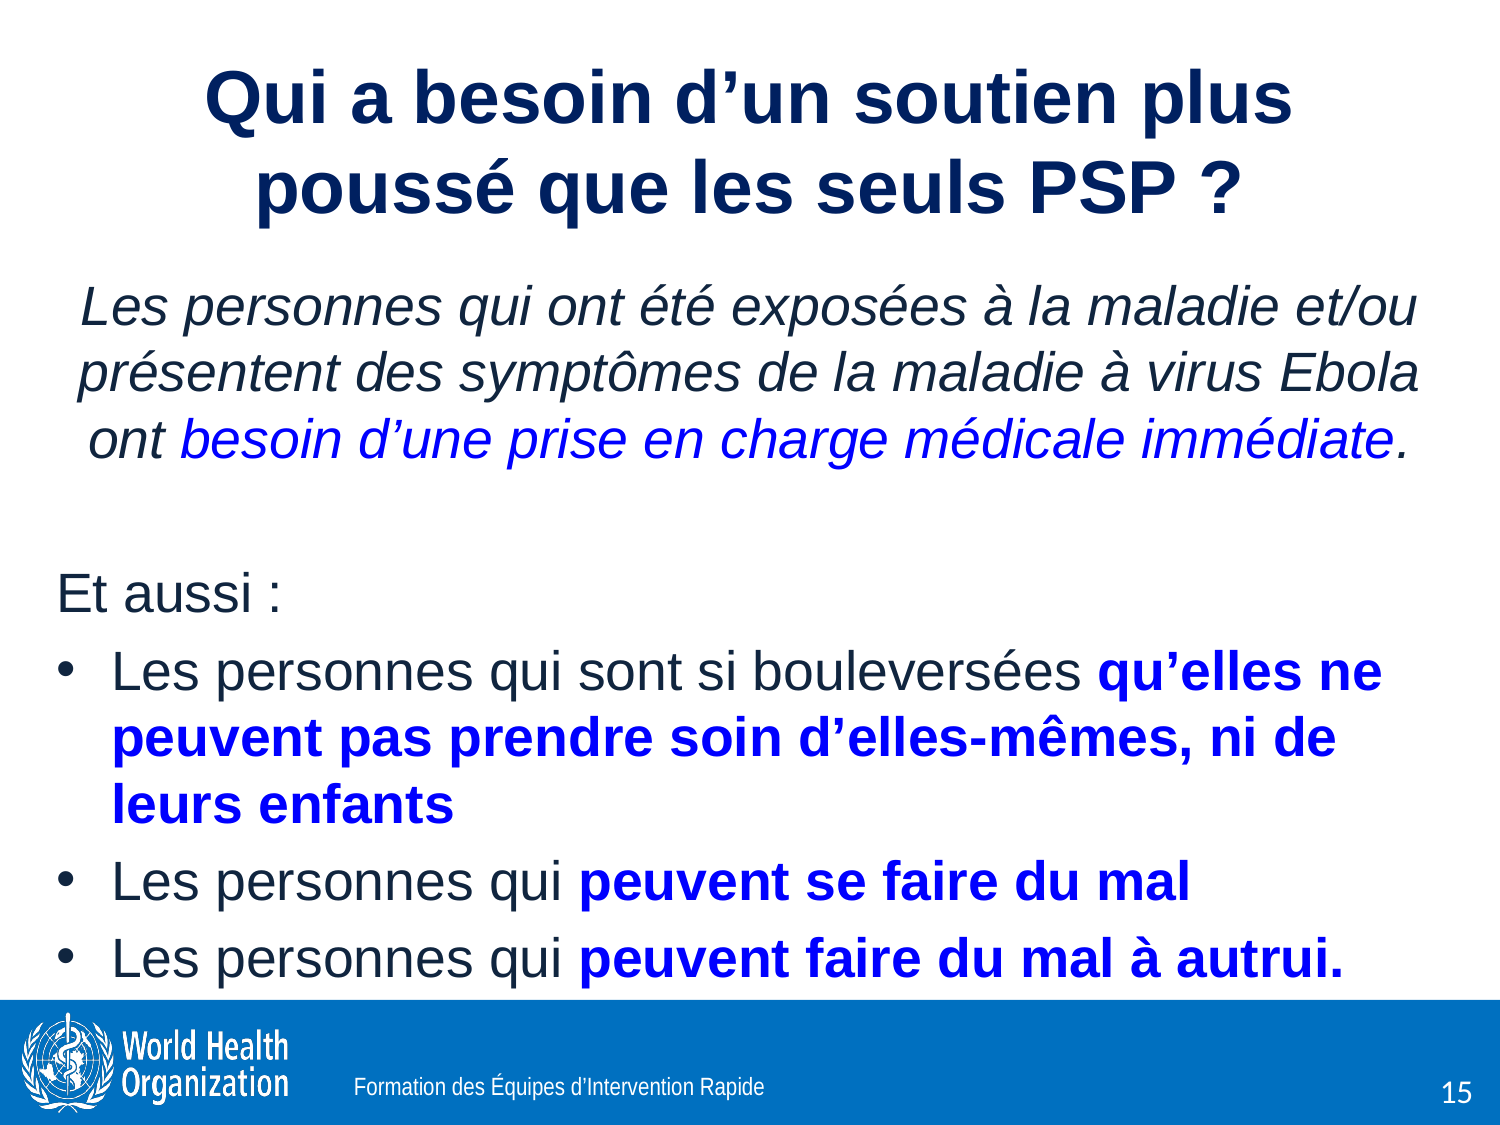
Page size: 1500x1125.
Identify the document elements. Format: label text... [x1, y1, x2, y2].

picture [21, 1012, 288, 1113]
title Qui a besoin d’un soutien plus poussé que les seuls PSP ? [75, 45, 1425, 233]
list Les personnes qui ont été exposées à la maladie et/ou présentent des symptômes de la maladie à virus Ebola ont besoin d’une prise en charge médicale immédiate. Et aussi : Les personnes qui sont si bouleversées qu’elles ne peuvent pas prendre soin d’elles-mêmes, ni de leurs enfants Les personnes qui peuvent se faire du mal Les personnes qui peuvent faire du mal à autrui. [41, 262, 1459, 1005]
